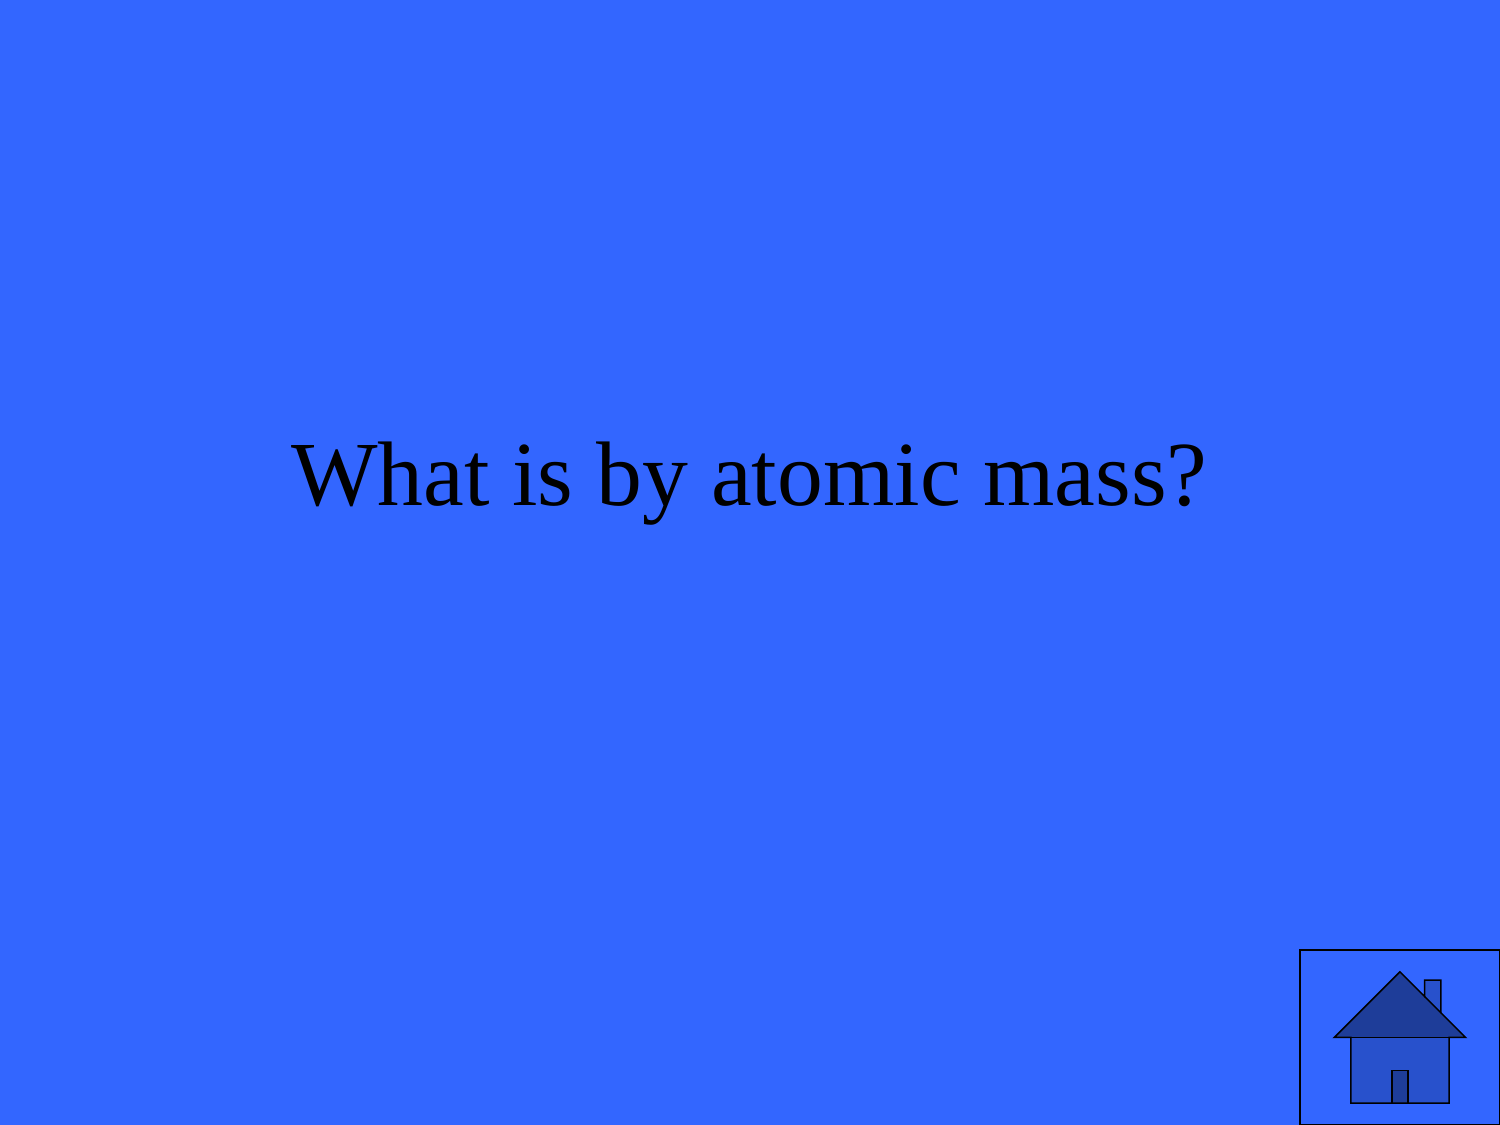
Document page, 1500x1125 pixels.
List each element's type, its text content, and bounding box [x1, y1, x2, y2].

text_box [1299, 950, 1500, 1125]
title What is by atomic mass? [112, 374, 1388, 563]
